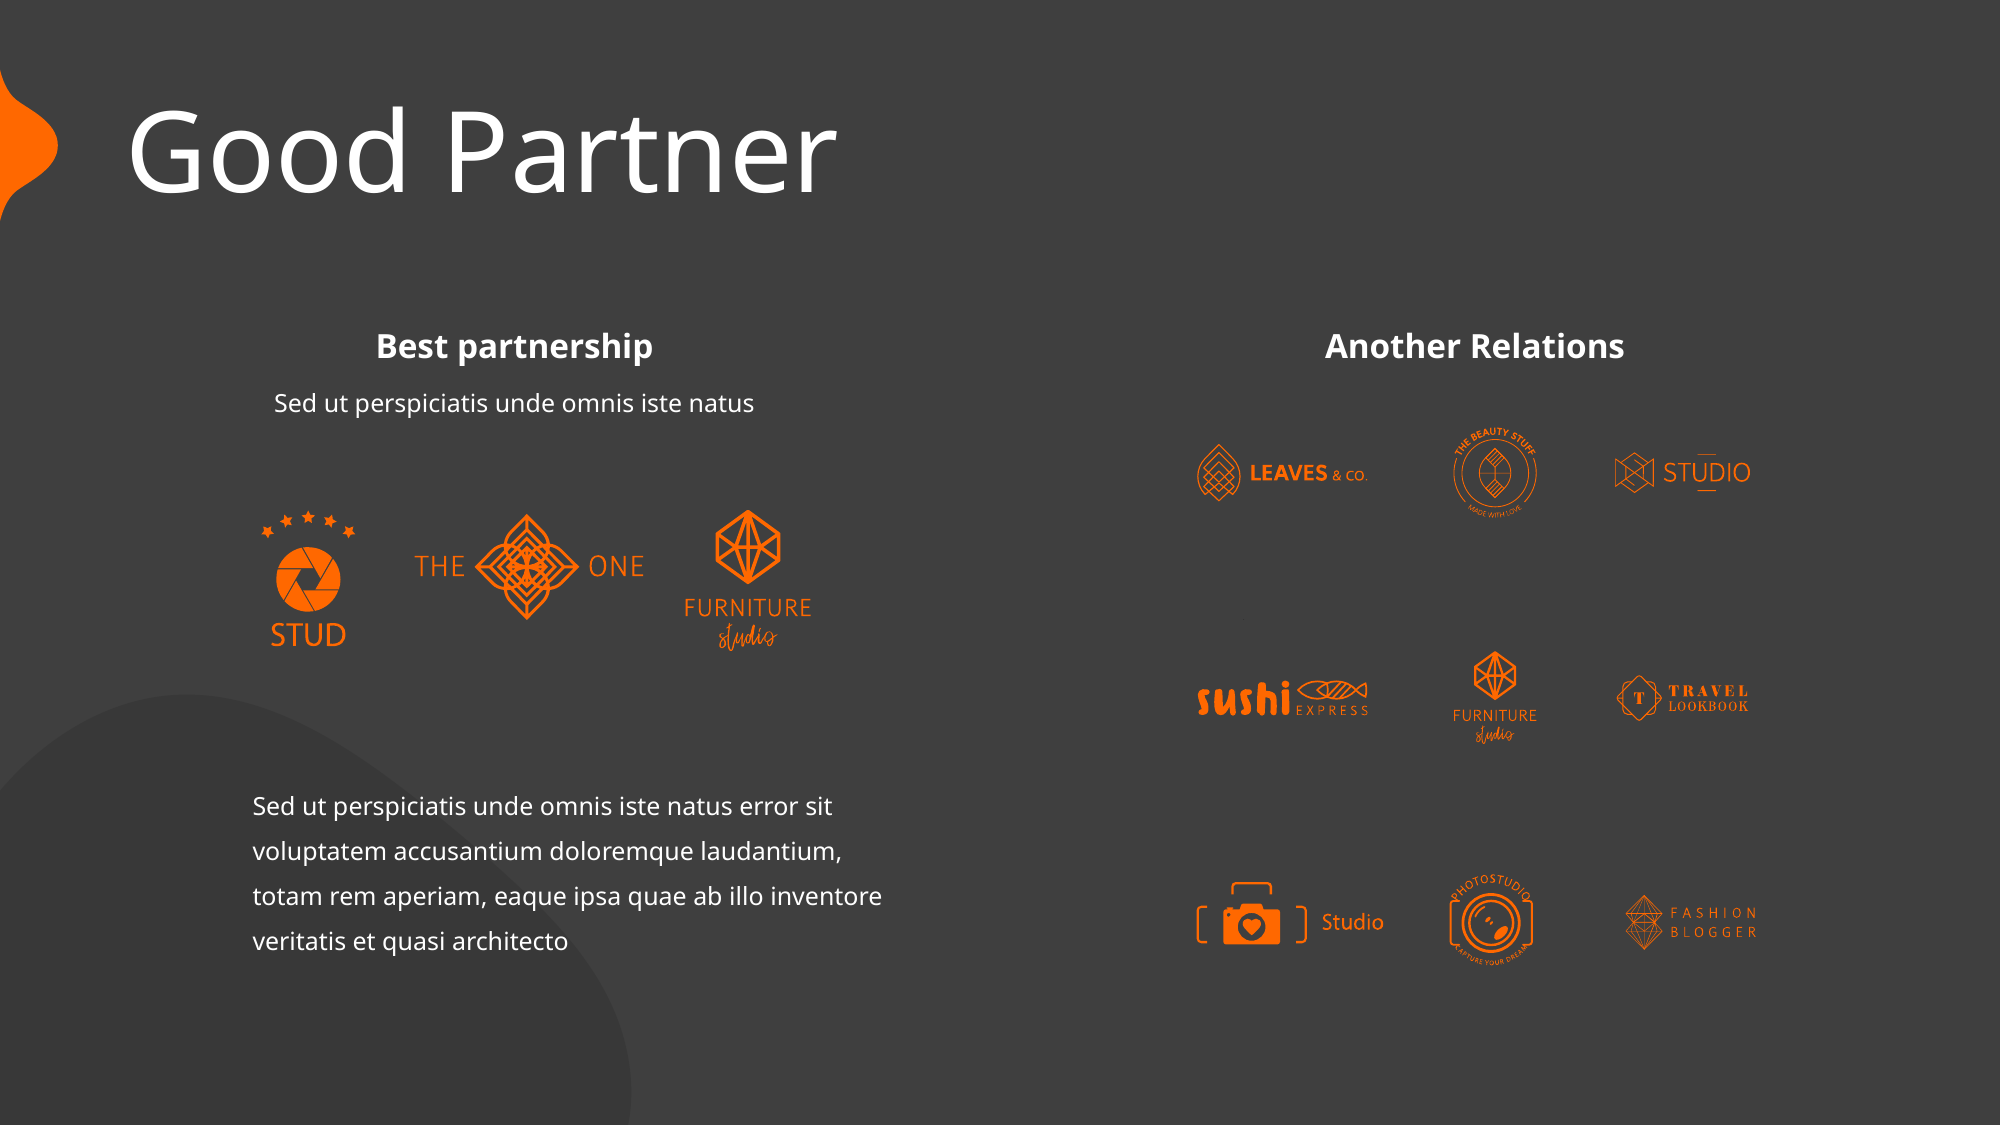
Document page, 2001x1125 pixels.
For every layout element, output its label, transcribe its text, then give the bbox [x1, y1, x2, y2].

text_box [261, 510, 356, 647]
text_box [1194, 427, 1756, 966]
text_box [685, 509, 811, 651]
text_box Sed ut perspiciatis unde omnis iste natus error sit voluptatem accusantium doloremque laudantium, totam rem aperiam, eaque ipsa quae ab illo inventore veritatis et quasi architecto [237, 768, 906, 963]
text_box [414, 513, 644, 620]
text_box Sed ut perspiciatis unde omnis iste natus [228, 365, 801, 425]
text_box Another Relations [1309, 297, 1641, 373]
list Good Partner [110, 87, 1430, 277]
text_box Best partnership [349, 297, 681, 373]
